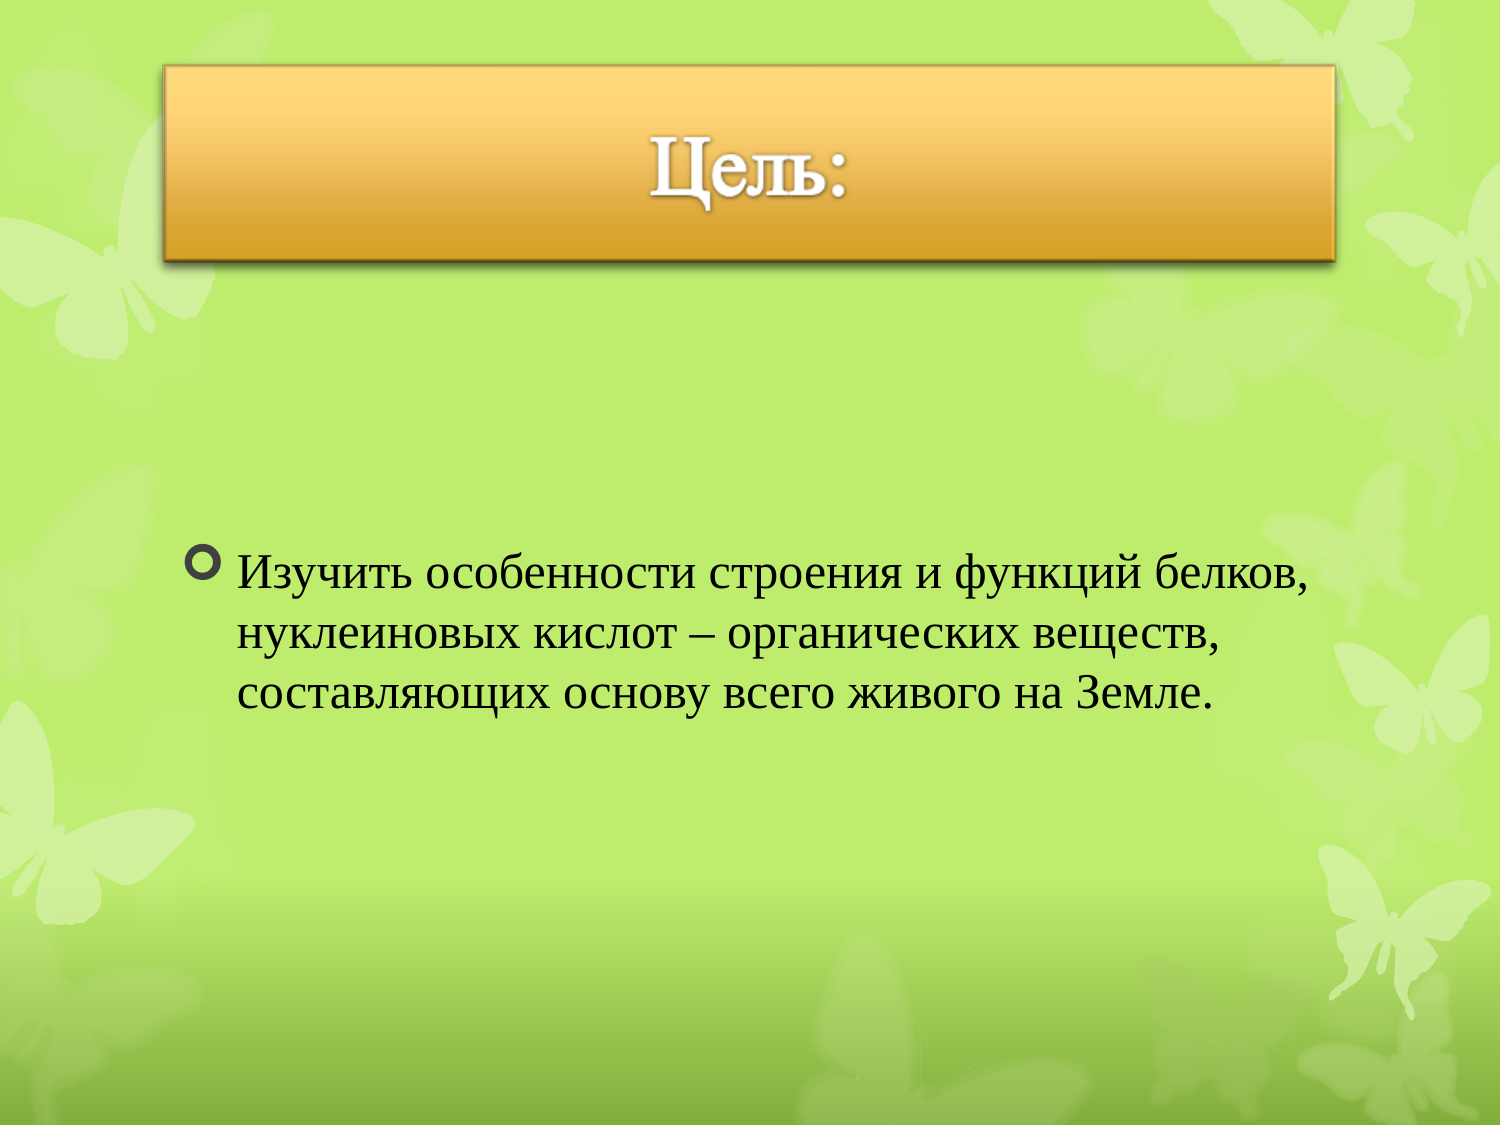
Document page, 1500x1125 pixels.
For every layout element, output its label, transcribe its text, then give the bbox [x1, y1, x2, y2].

list Изучить особенности строения и функций белков, нуклеиновых кислот – органических веществ, составляющих основу всего живого на Земле. [165, 296, 1335, 962]
picture [147, 54, 1352, 286]
